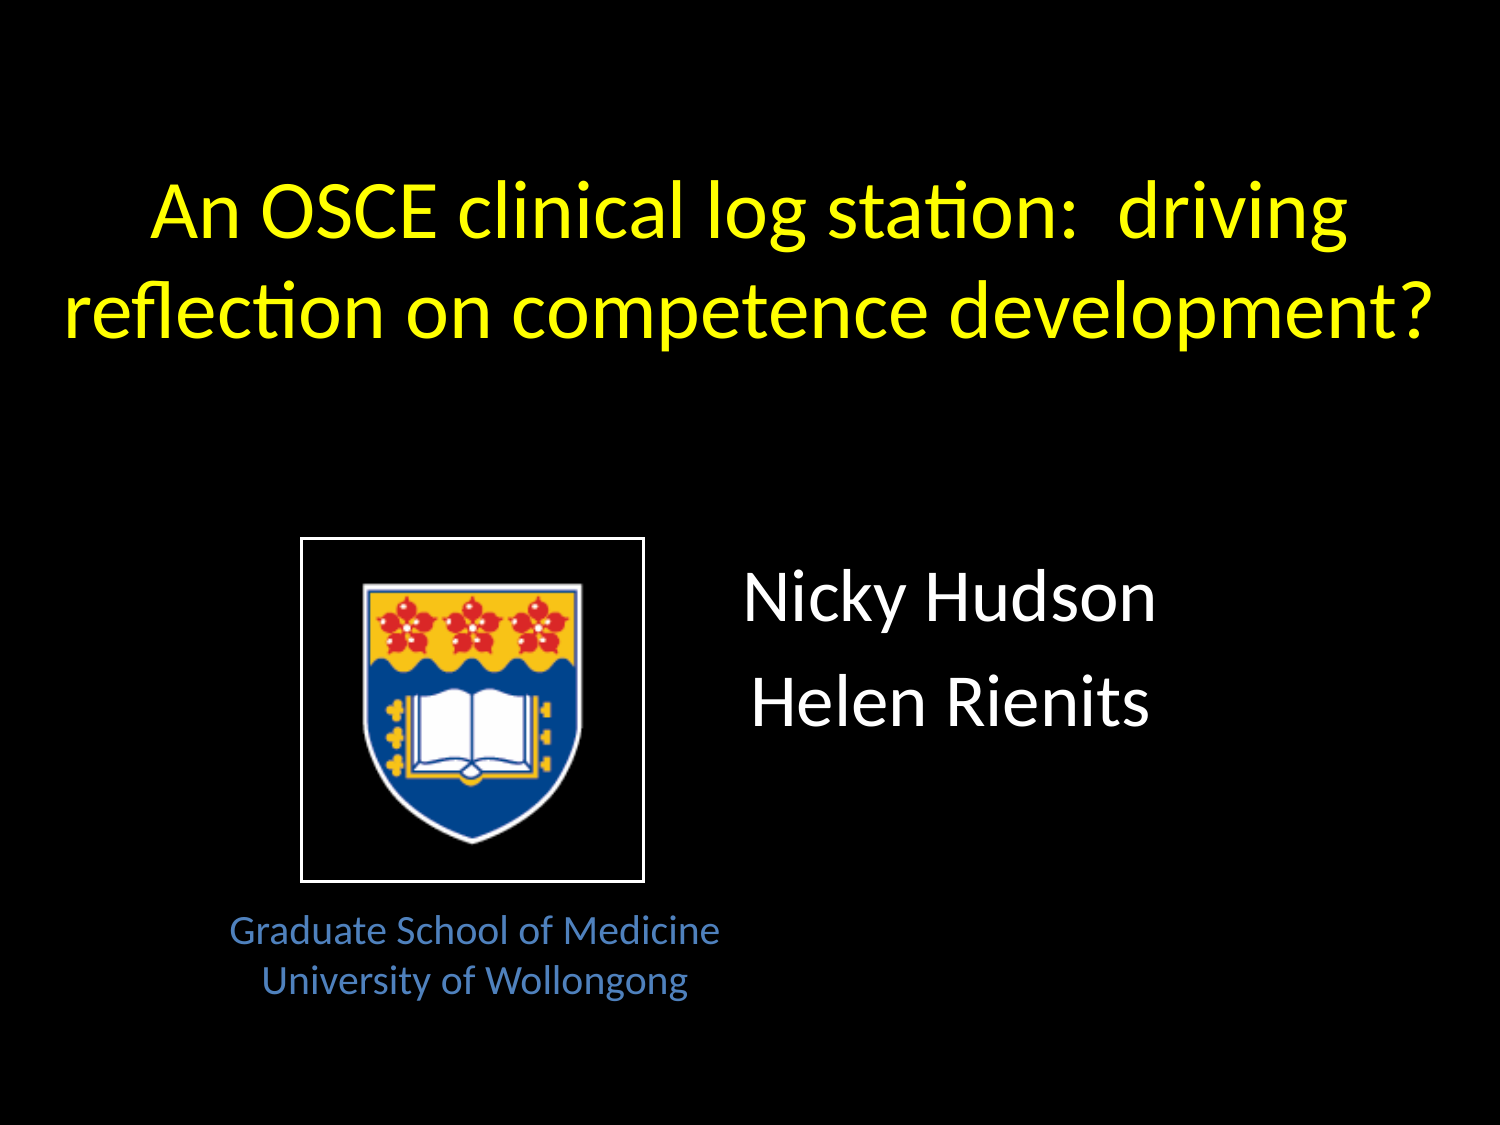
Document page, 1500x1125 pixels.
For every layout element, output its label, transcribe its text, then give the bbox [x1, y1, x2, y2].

text_box Graduate School of Medicine University of Wollongong [214, 895, 736, 1010]
subtitle Nicky Hudson Helen Rienits [645, 538, 1282, 827]
title An OSCE clinical log station: driving reflection on competence development? [0, 113, 1500, 398]
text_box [300, 538, 644, 882]
